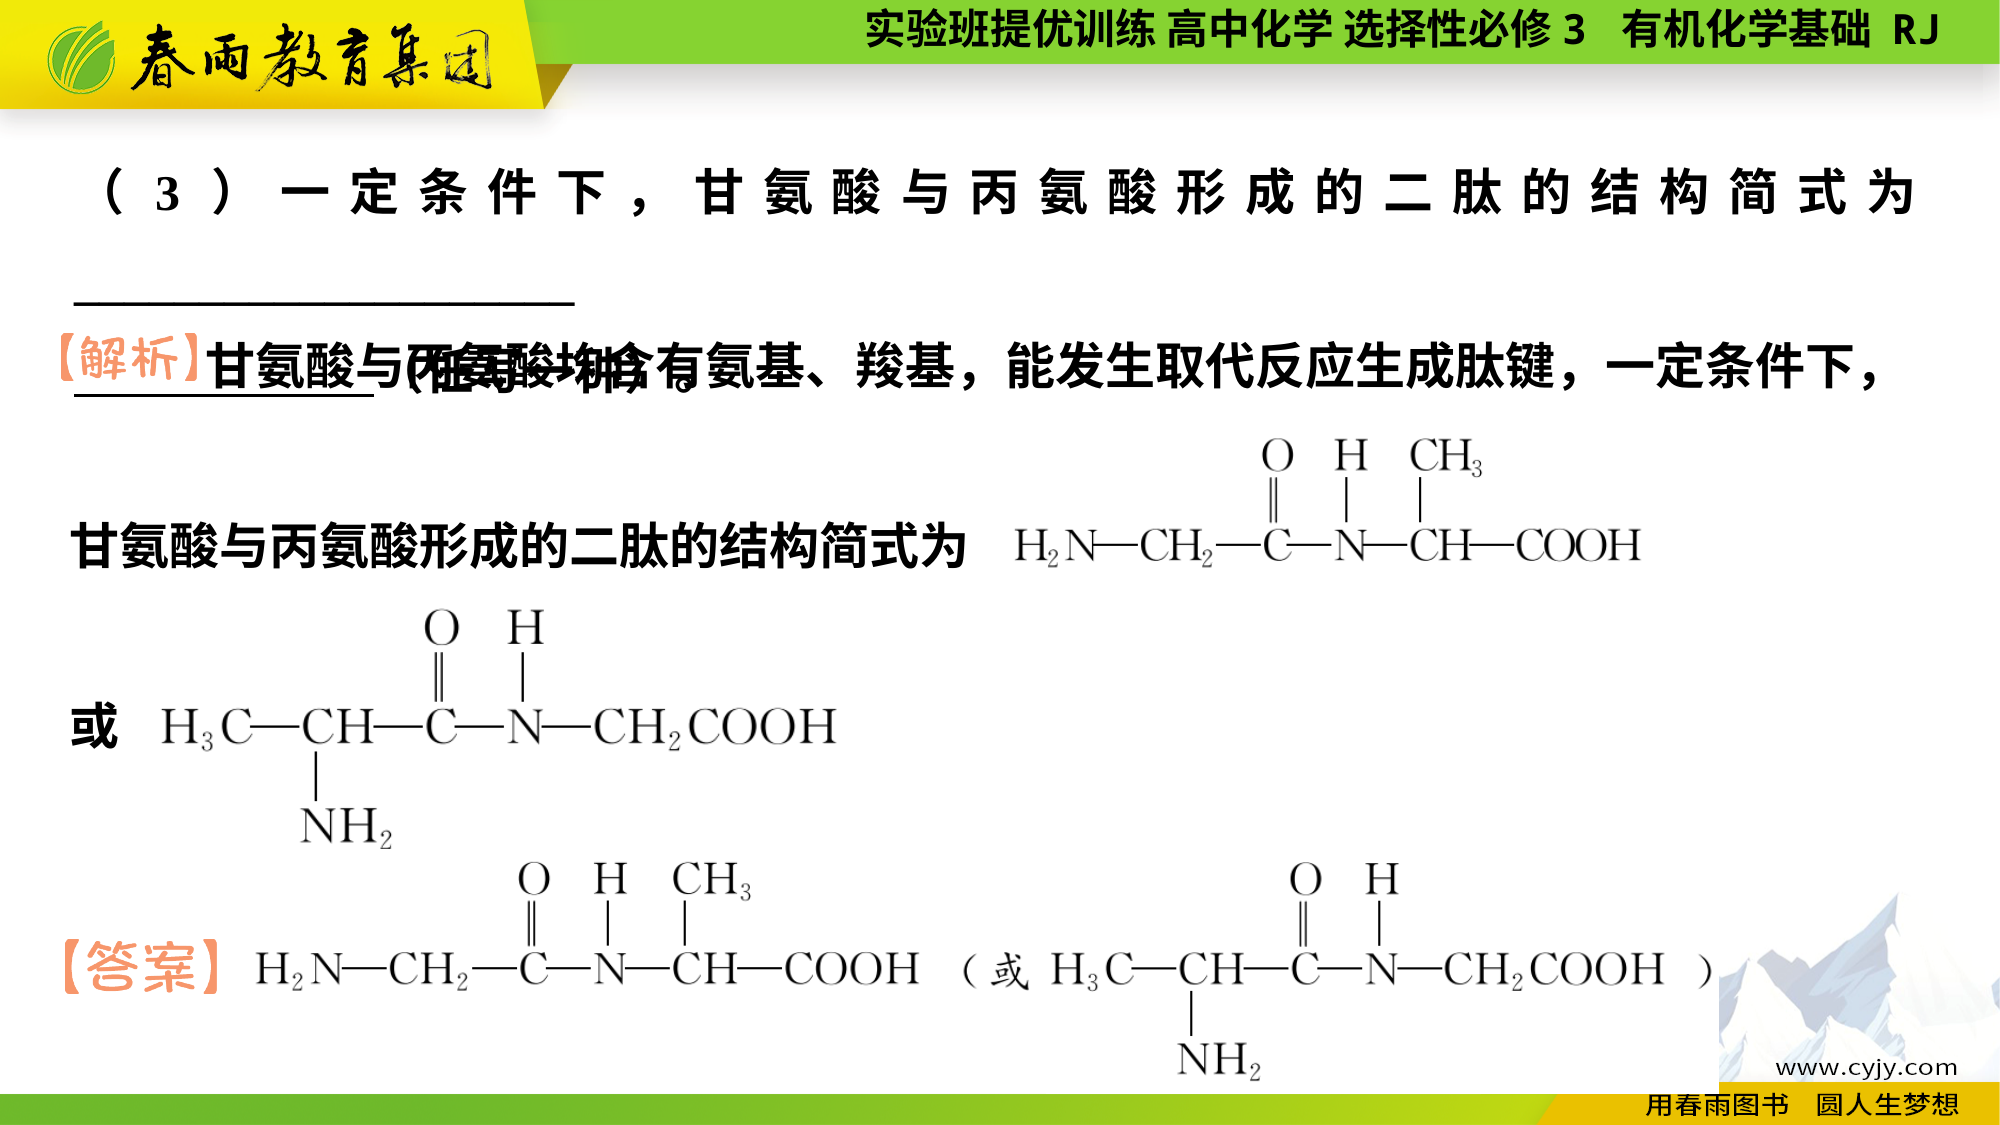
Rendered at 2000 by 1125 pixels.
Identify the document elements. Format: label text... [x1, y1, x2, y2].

text_box 甘氨酸与丙氨酸均含有氨基、羧基，能发生取代反应生成肽键，一定条件下， 甘氨酸与丙氨酸形成的二肽的结构简式为 或 。 [54, 297, 1944, 763]
picture [0, 0, 2000, 1125]
list （3）一定条件下，甘氨酸与丙氨酸形成的二肽的结构简式为____________________ （任写一种）。 [59, 122, 1944, 297]
